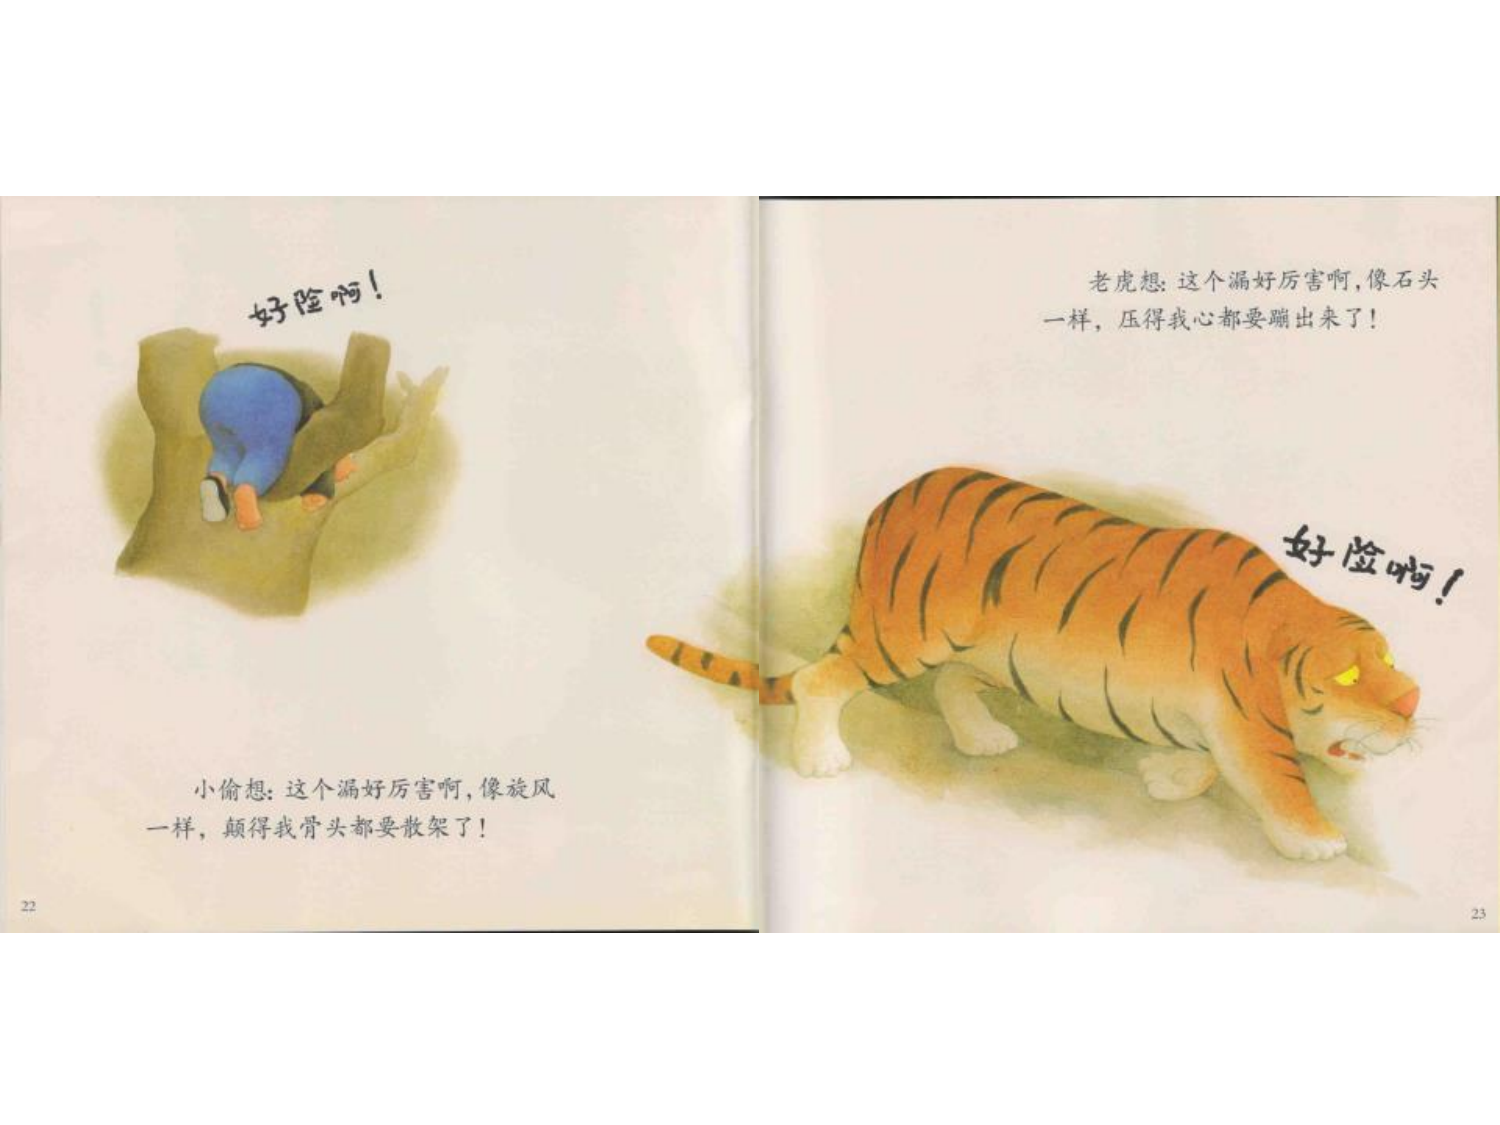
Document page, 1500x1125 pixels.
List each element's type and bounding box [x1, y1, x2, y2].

picture [0, 196, 1500, 934]
